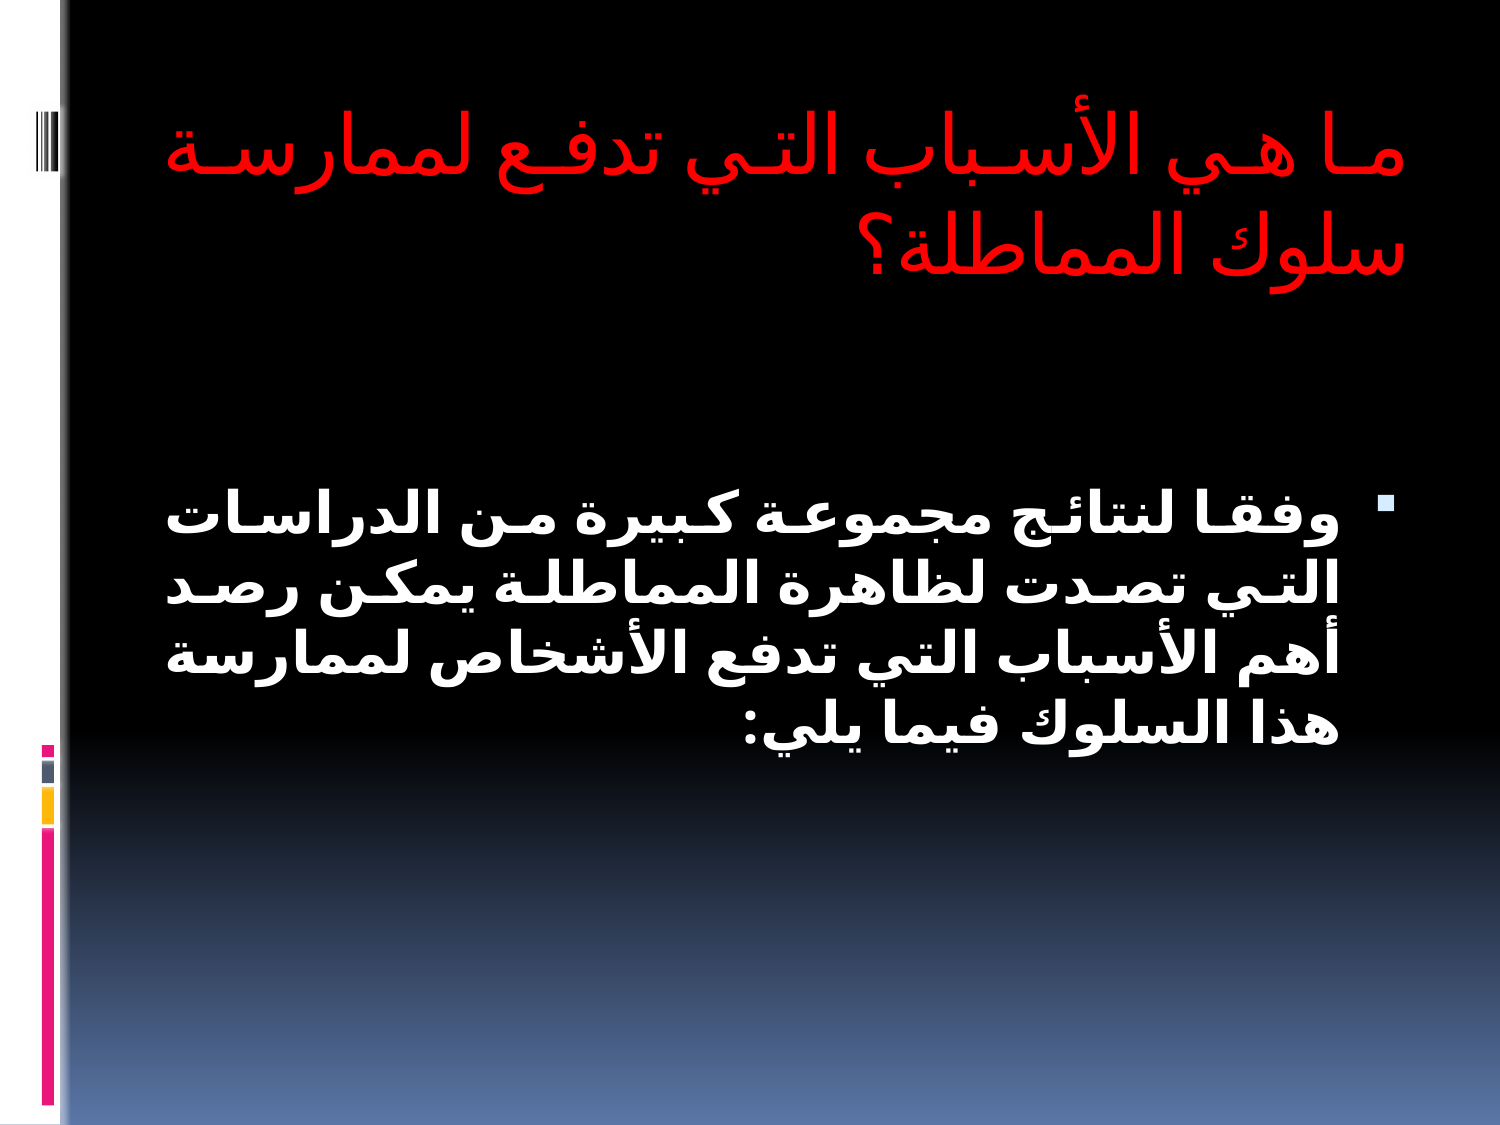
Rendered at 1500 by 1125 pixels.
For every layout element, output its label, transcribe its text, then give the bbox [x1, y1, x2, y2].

list وفقا لنتائج مجموعة كبيرة من الدراسات التي تصدت لظاهرة المماطلة يمكن رصد أهم الأسباب التي تدفع الأشخاص لممارسة هذا السلوك فيما يلي: [150, 468, 1425, 835]
title ما هي الأسباب التي تدفع لممارسة سلوك المماطلة؟ [150, 83, 1425, 291]
